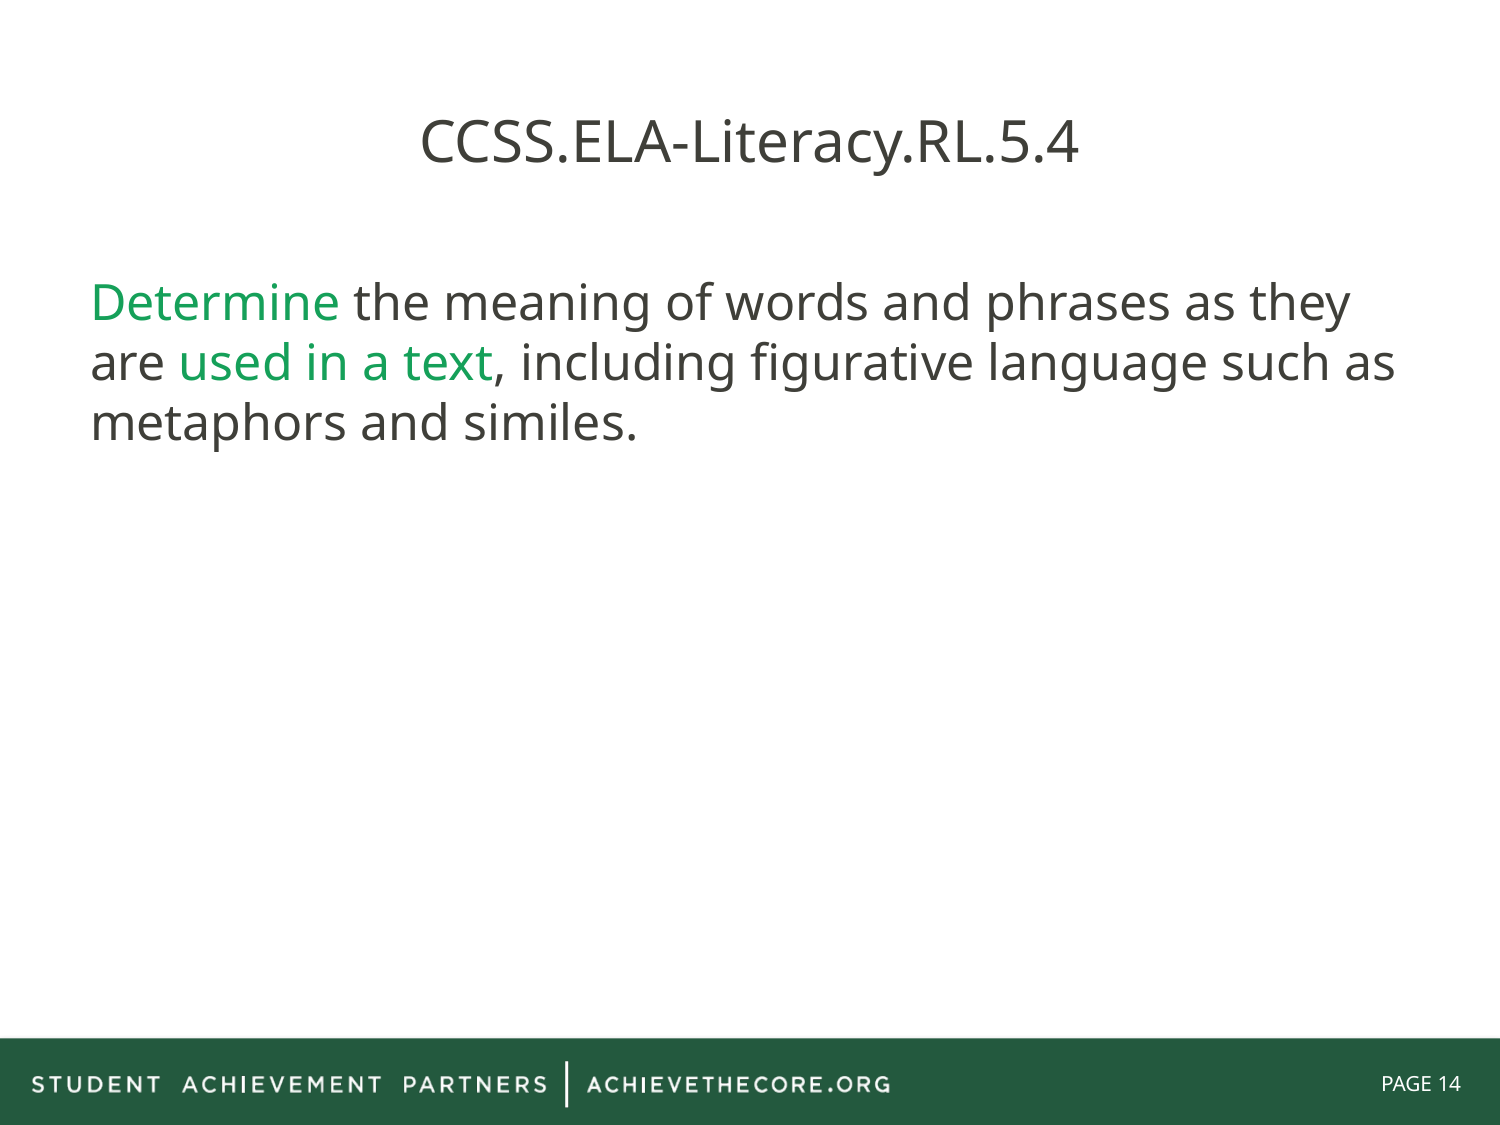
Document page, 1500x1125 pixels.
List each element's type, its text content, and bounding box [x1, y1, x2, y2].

list Determine the meaning of words and phrases as they are used in a text, including figurative language such as metaphors and similes. [75, 262, 1425, 1005]
title CCSS.ELA-Literacy.RL.5.4 [75, 45, 1425, 233]
